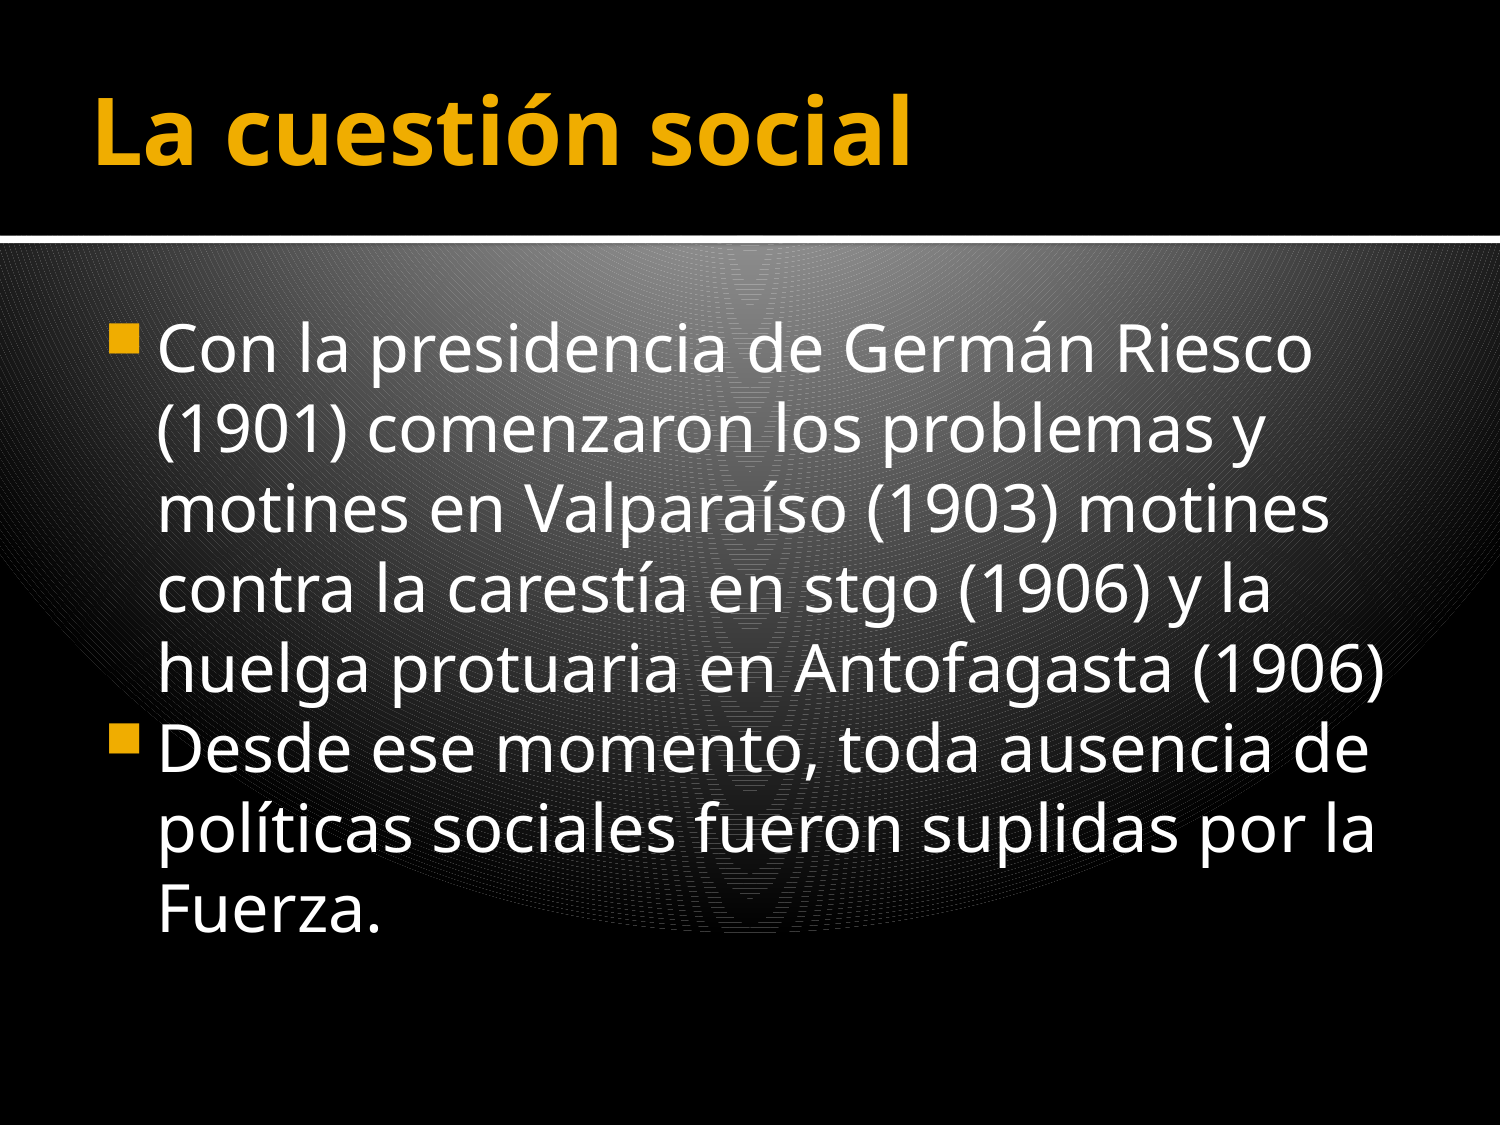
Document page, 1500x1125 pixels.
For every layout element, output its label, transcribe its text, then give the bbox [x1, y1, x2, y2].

title La cuestión social [75, 25, 1425, 231]
list Con la presidencia de Germán Riesco (1901) comenzaron los problemas y motines en Valparaíso (1903) motines contra la carestía en stgo (1906) y la huelga protuaria en Antofagasta (1906) Desde ese momento, toda ausencia de políticas sociales fueron suplidas por la Fuerza. [75, 291, 1425, 1050]
